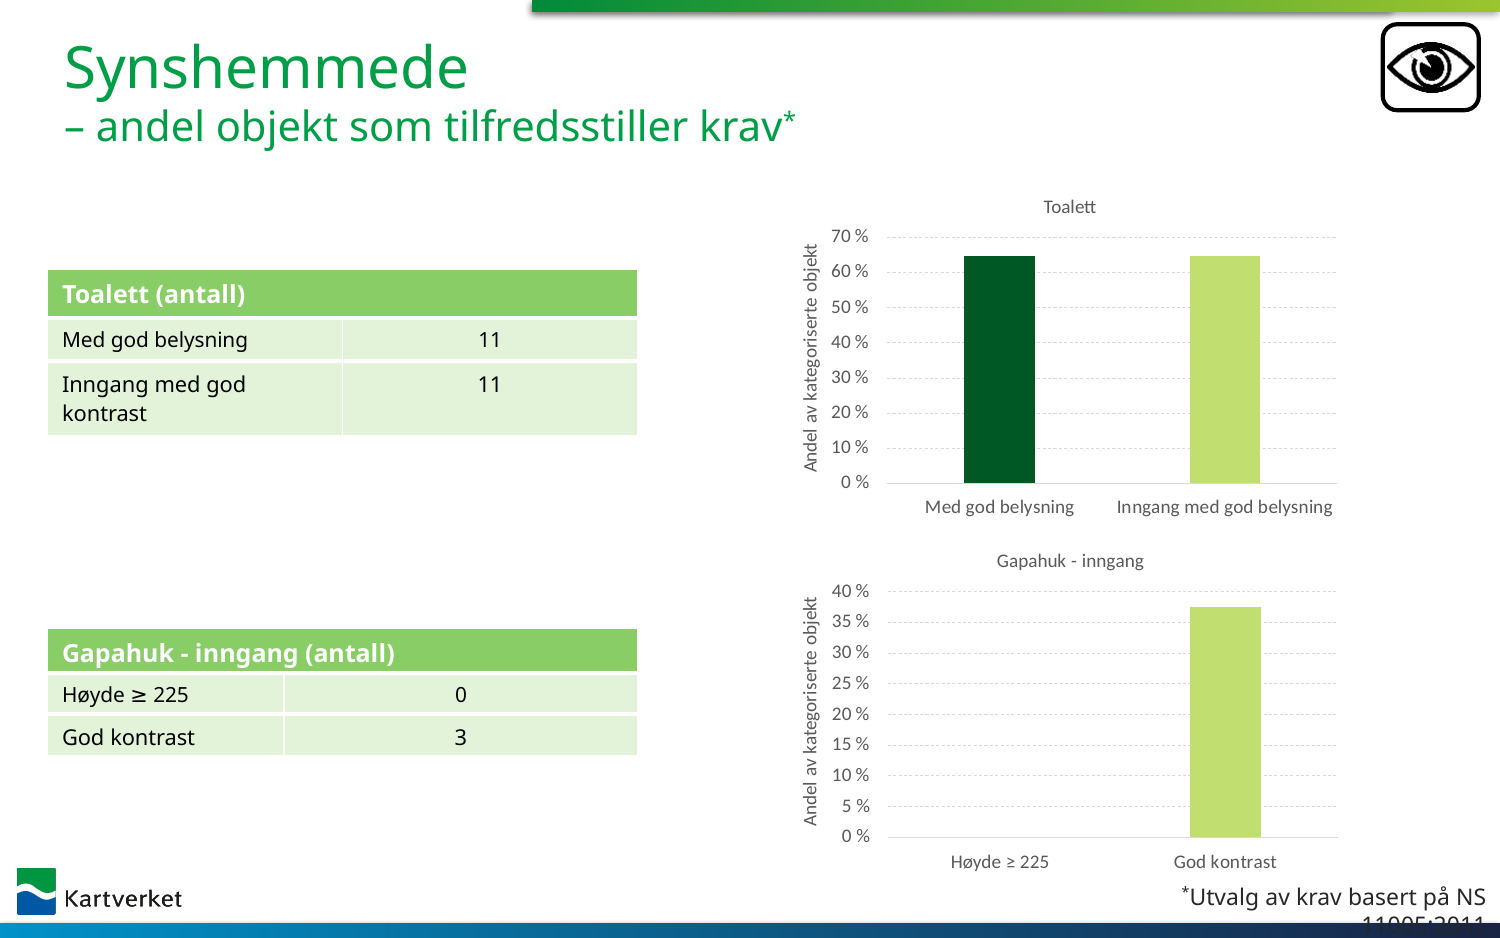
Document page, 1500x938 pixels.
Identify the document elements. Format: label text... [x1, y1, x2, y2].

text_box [1382, 24, 1480, 111]
table_header Toalett (antall) [48, 270, 637, 316]
picture [791, 541, 1349, 880]
table_cell Inngang med god kontrast [48, 363, 342, 435]
table_cell Med god belysning [48, 320, 342, 359]
table_cell 11 [343, 320, 637, 359]
table_cell God kontrast [48, 716, 283, 755]
text_box *Utvalg av krav basert på NS 11005:2011 [1068, 873, 1500, 938]
table_cell 11 [343, 363, 637, 435]
table_cell 3 [285, 716, 637, 755]
text_box Synshemmede – andel objekt som tilfredsstiller krav* [49, 24, 1431, 158]
picture [791, 187, 1348, 526]
table_cell Høyde ≥ 225 [48, 675, 283, 712]
table_header Gapahuk - inngang (antall) [48, 629, 637, 671]
table_cell 0 [285, 675, 637, 712]
